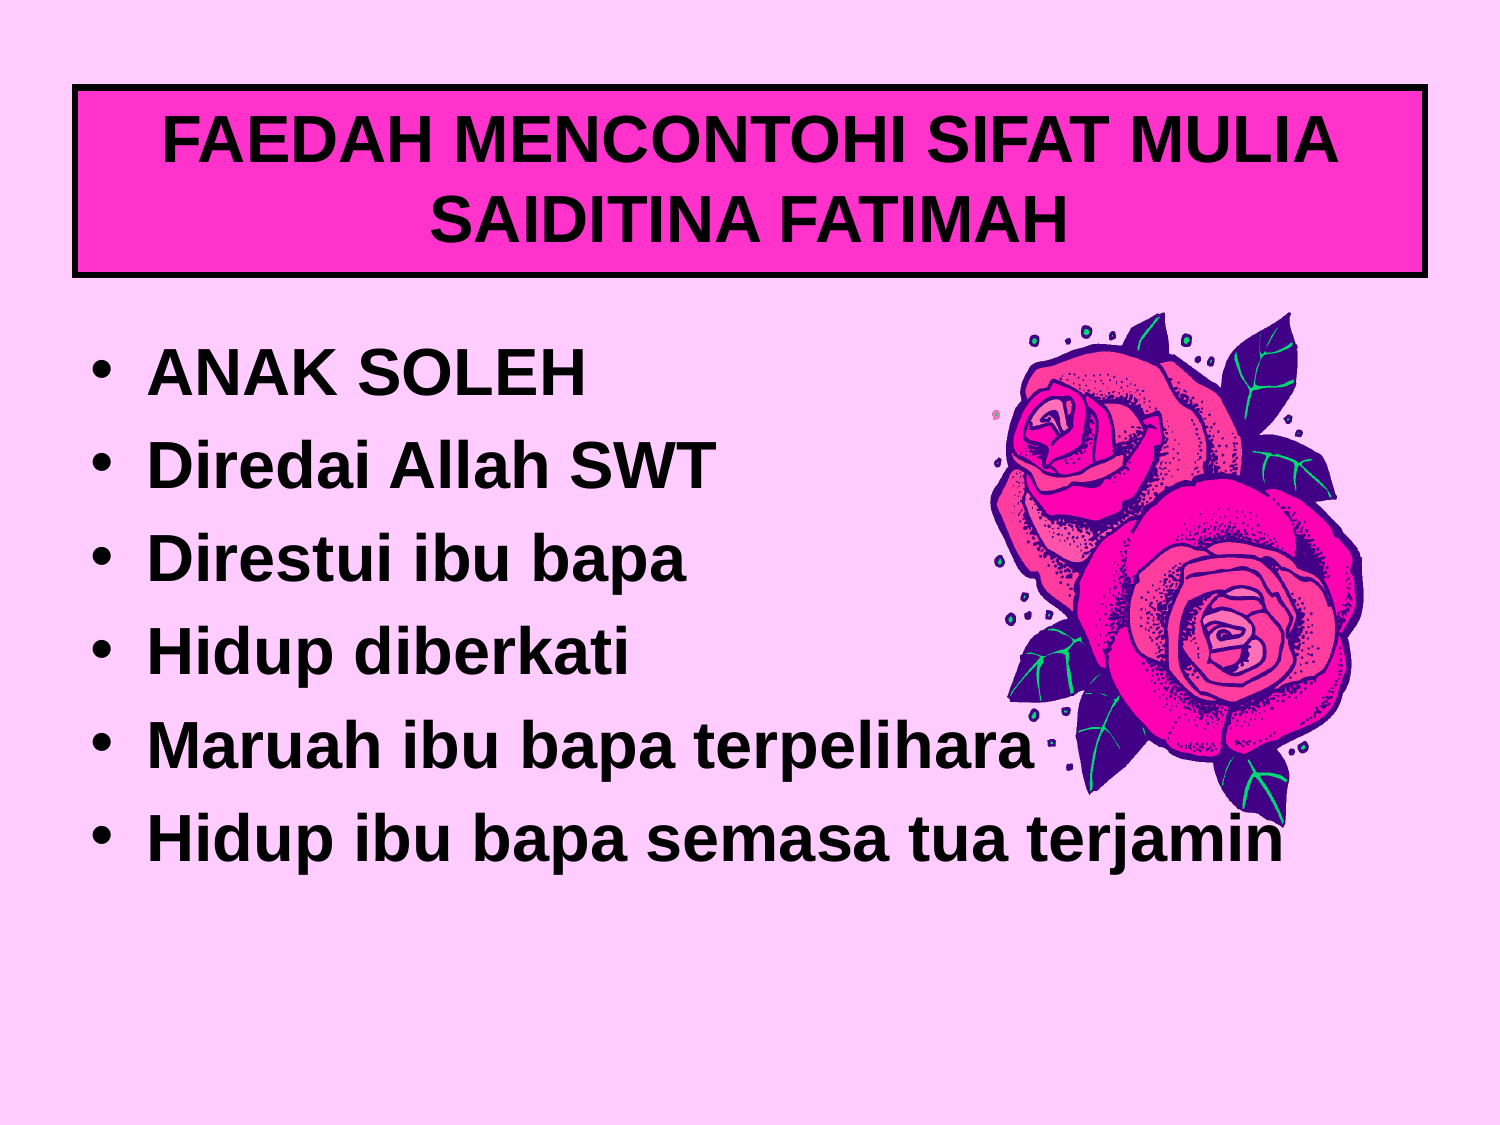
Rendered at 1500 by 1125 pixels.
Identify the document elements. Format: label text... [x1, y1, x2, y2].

text_box FAEDAH MENCONTOHI SIFAT MULIA SAIDITINA FATIMAH [74, 87, 1425, 262]
picture [987, 312, 1365, 828]
text_box ANAK SOLEH Diredai Allah SWT Direstui ibu bapa Hidup diberkati Maruah ibu bapa terpelihara Hidup ibu bapa semasa tua terjamin [74, 262, 1425, 1005]
